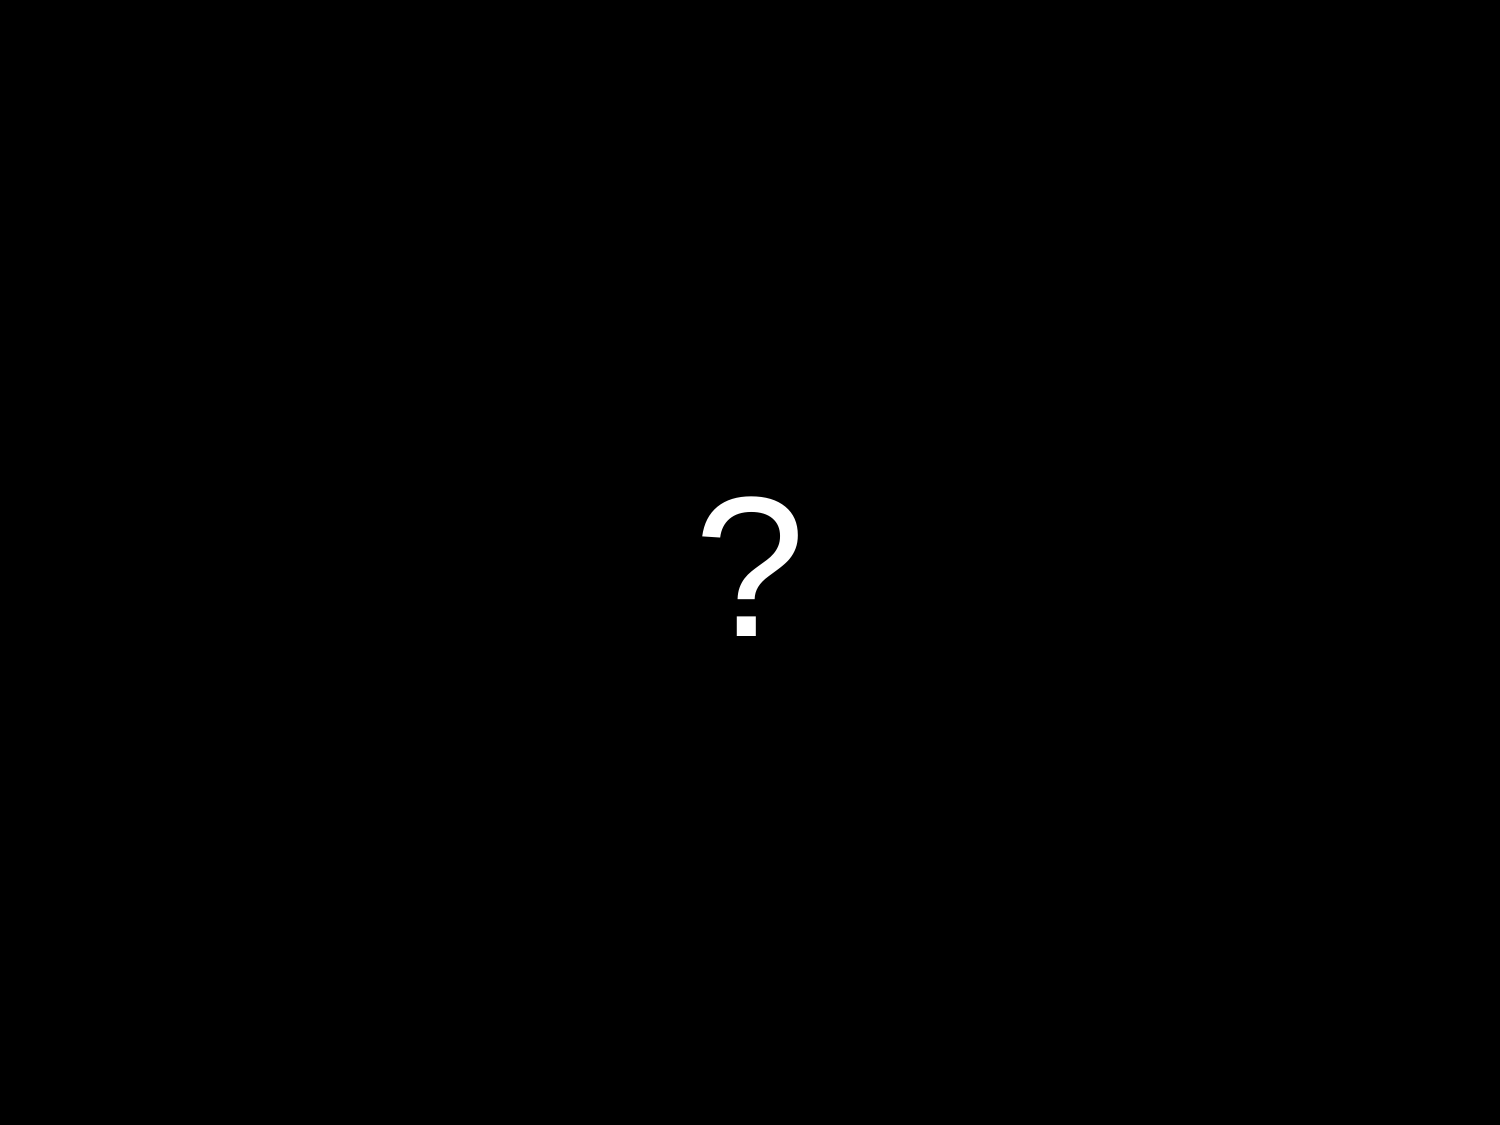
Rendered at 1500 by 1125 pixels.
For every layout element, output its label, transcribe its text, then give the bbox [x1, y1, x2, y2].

title ? [74, 212, 1426, 901]
